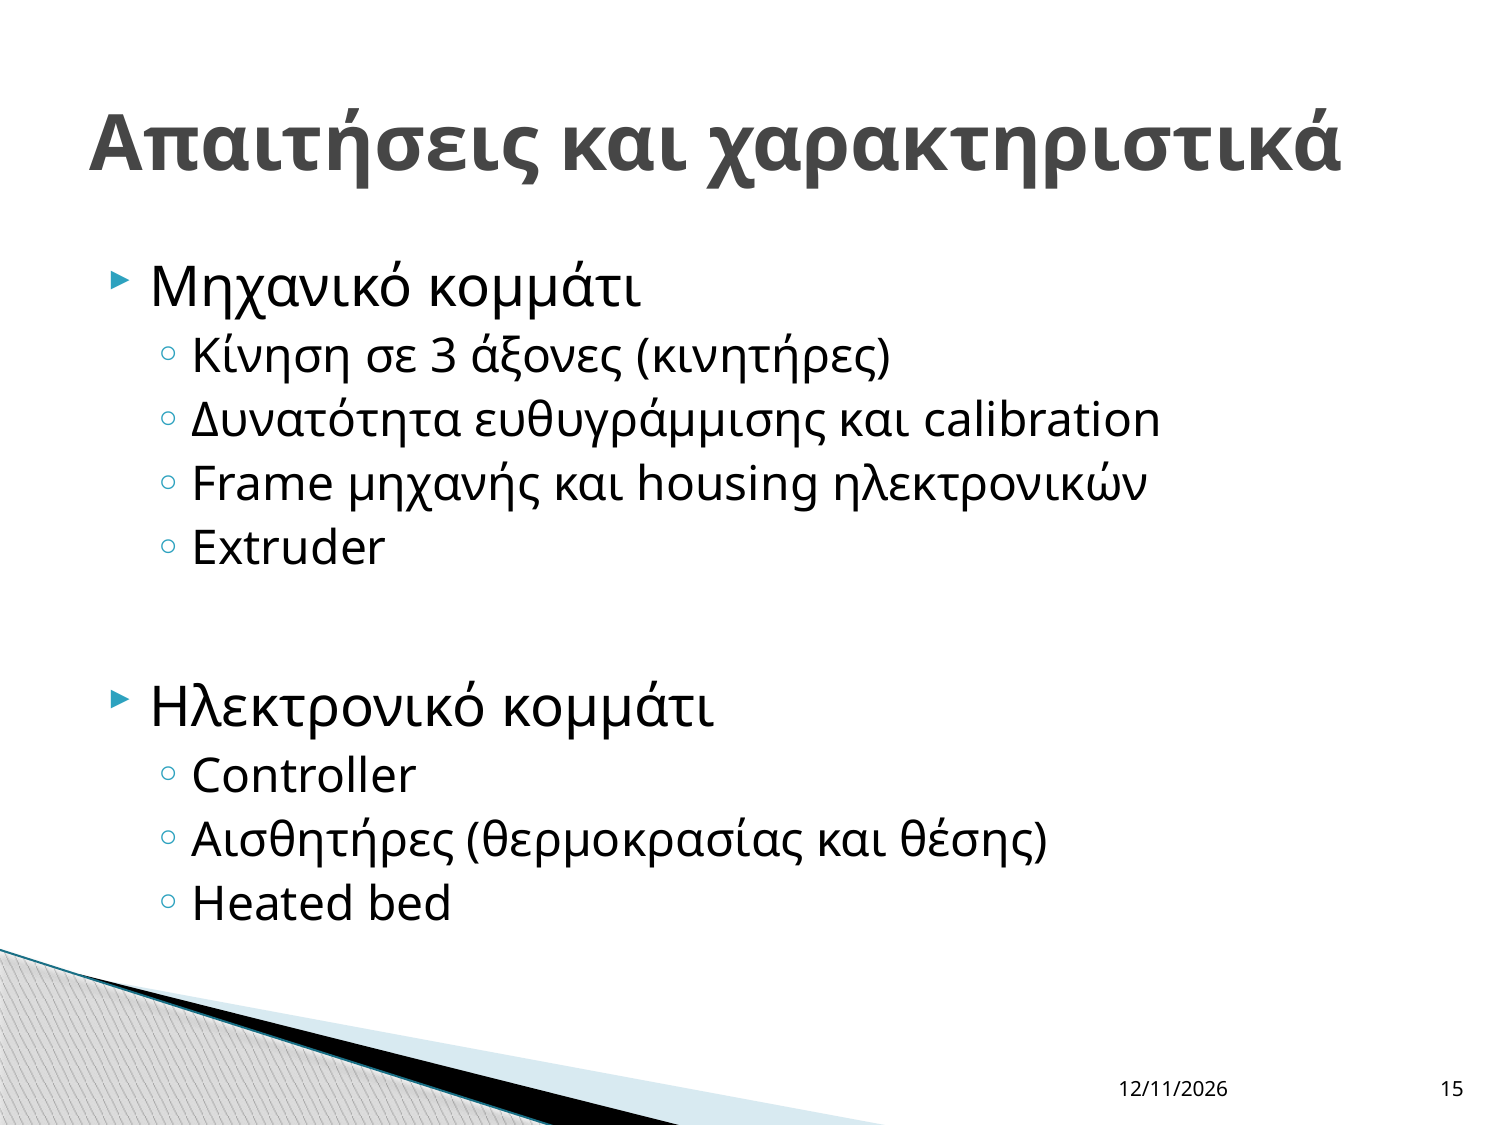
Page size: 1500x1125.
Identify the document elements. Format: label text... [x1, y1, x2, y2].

title Απαιτήσεις και χαρακτηριστικά [75, 45, 1425, 233]
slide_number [1103, 1051, 1418, 1112]
list Μηχανικό κομμάτι Κίνηση σε 3 άξονες (κινητήρες) Δυνατότητα ευθυγράμμισης και calibration Frame μηχανής και housing ηλεκτρονικών Extruder Ηλεκτρονικό κομμάτι Controller Αισθητήρες (θερμοκρασίας και θέσης) Heated bed [75, 243, 1425, 986]
slide_number 15 [1418, 1051, 1479, 1112]
